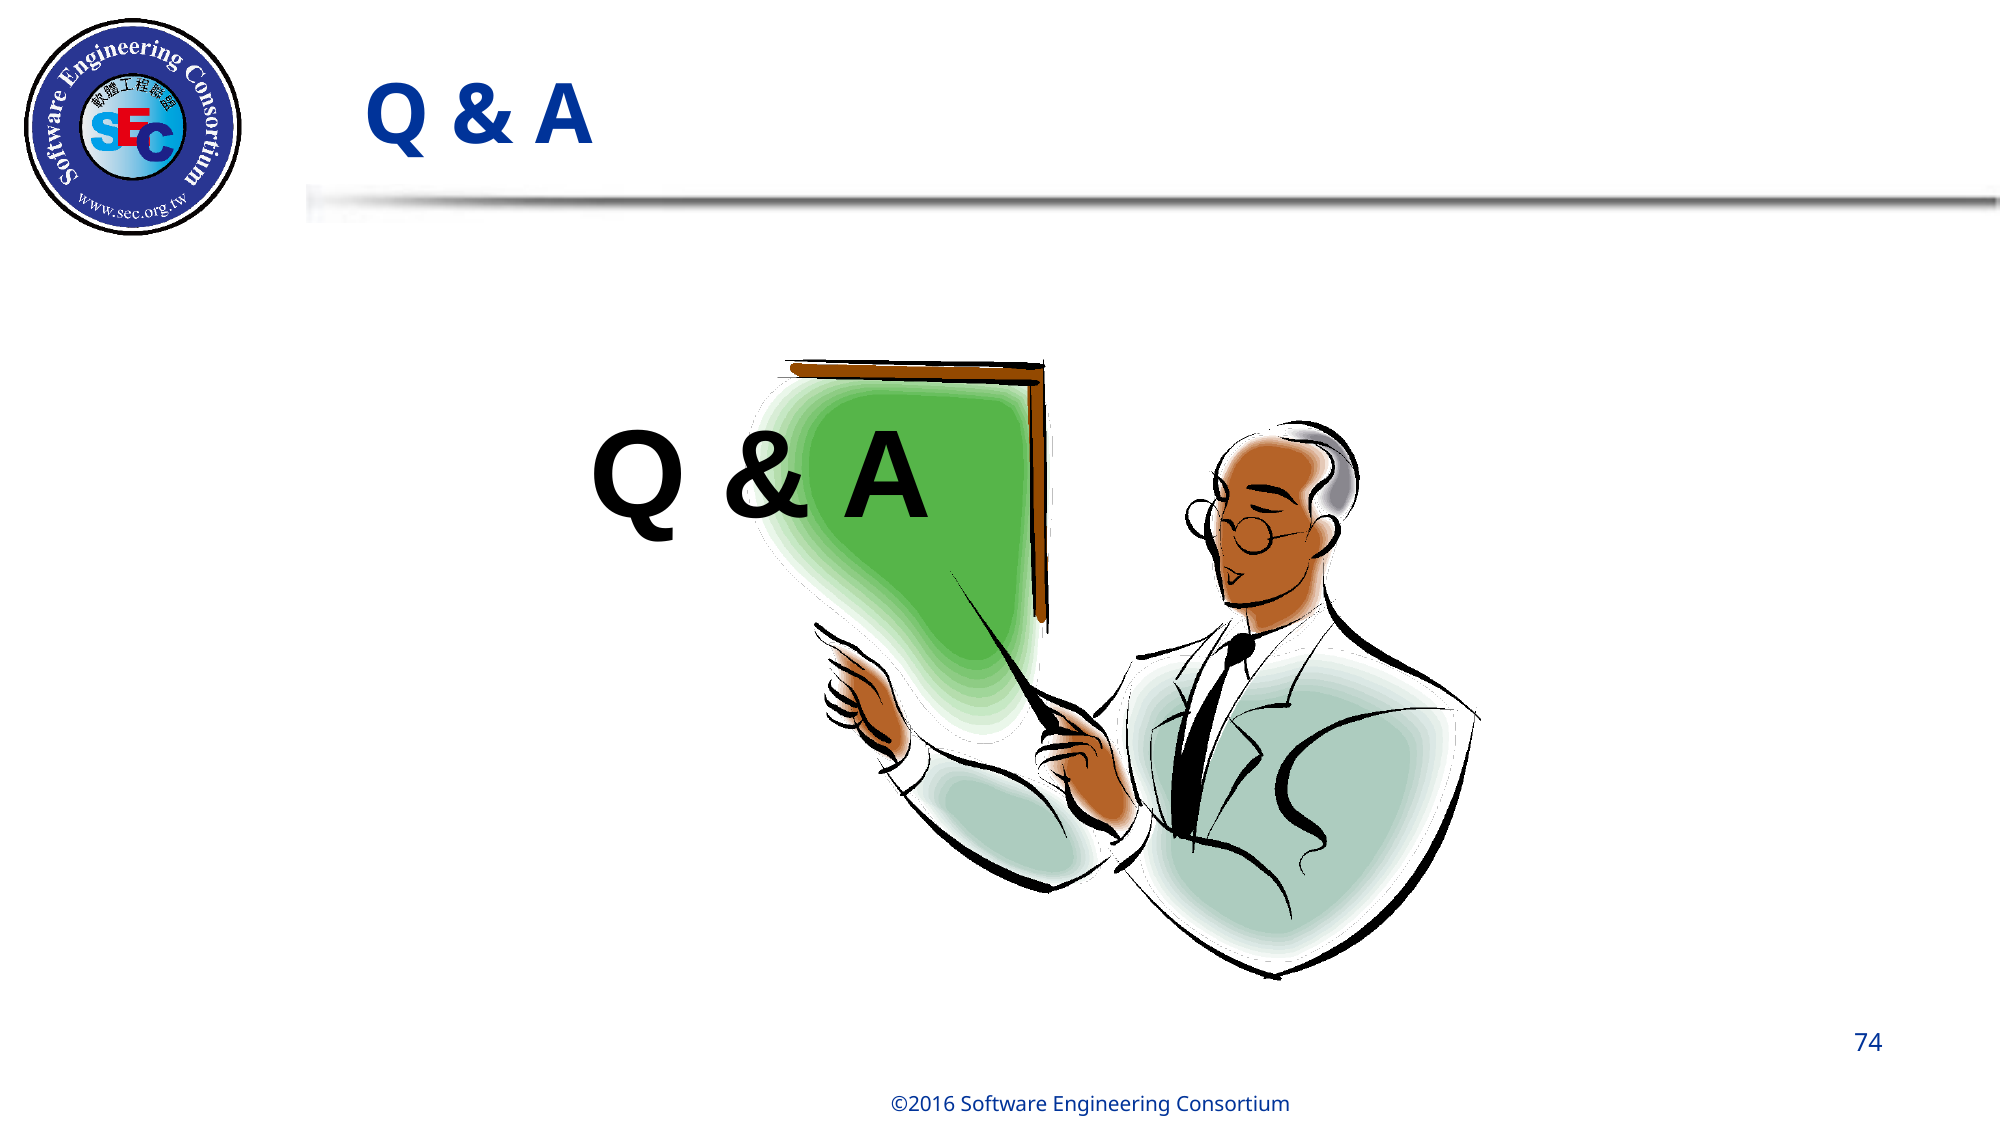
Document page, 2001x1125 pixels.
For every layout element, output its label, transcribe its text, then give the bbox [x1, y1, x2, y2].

slide_number ‹#› [1481, 1019, 1898, 1094]
picture [306, 184, 2000, 223]
picture [743, 349, 1482, 982]
picture [0, 0, 265, 259]
text_box Q & A [574, 385, 738, 552]
title Q & A [348, 42, 2000, 179]
